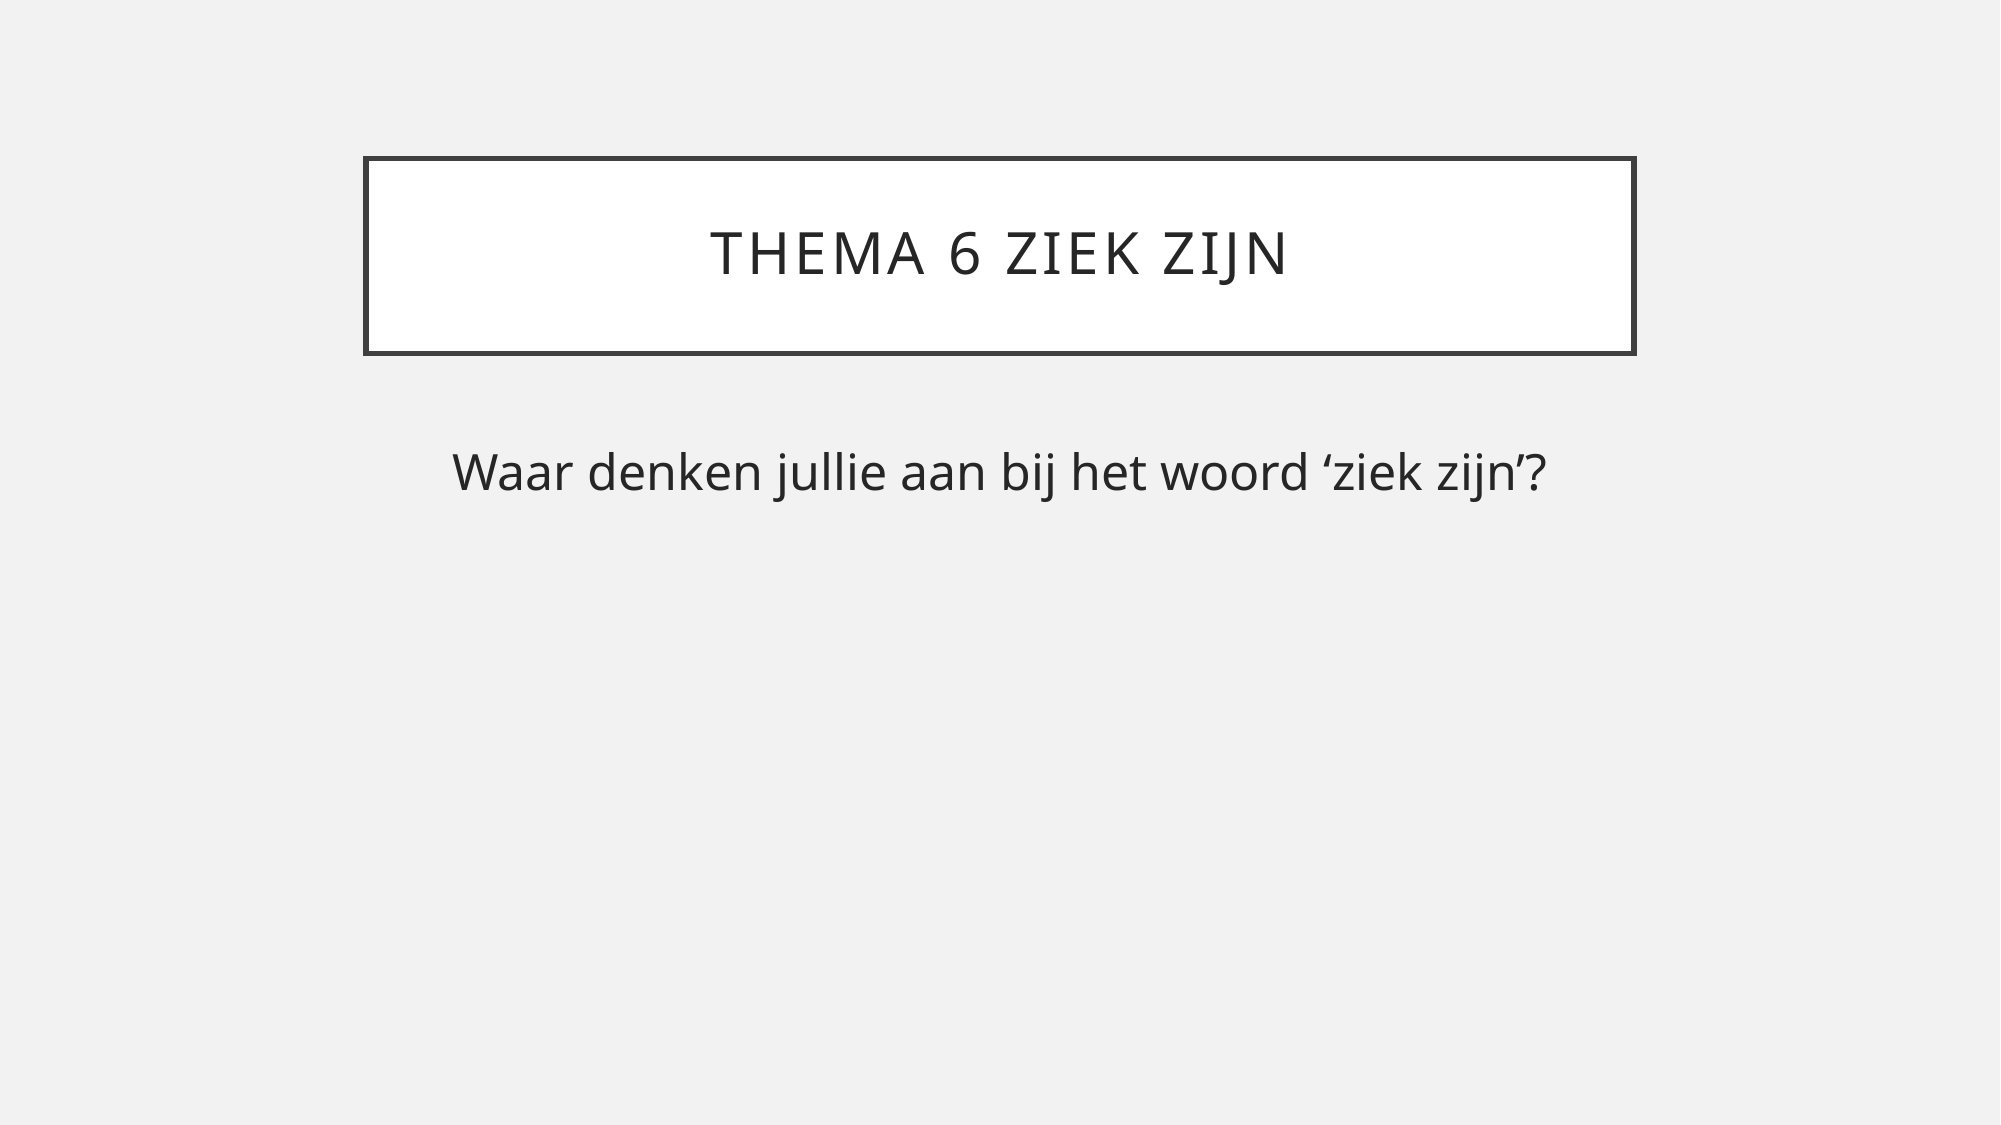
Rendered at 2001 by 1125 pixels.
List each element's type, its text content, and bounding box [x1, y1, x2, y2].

list Waar denken jullie aan bij het woord ‘ziek zijn’? [366, 432, 1634, 942]
title Thema 6 ziek zijn [363, 156, 1637, 356]
